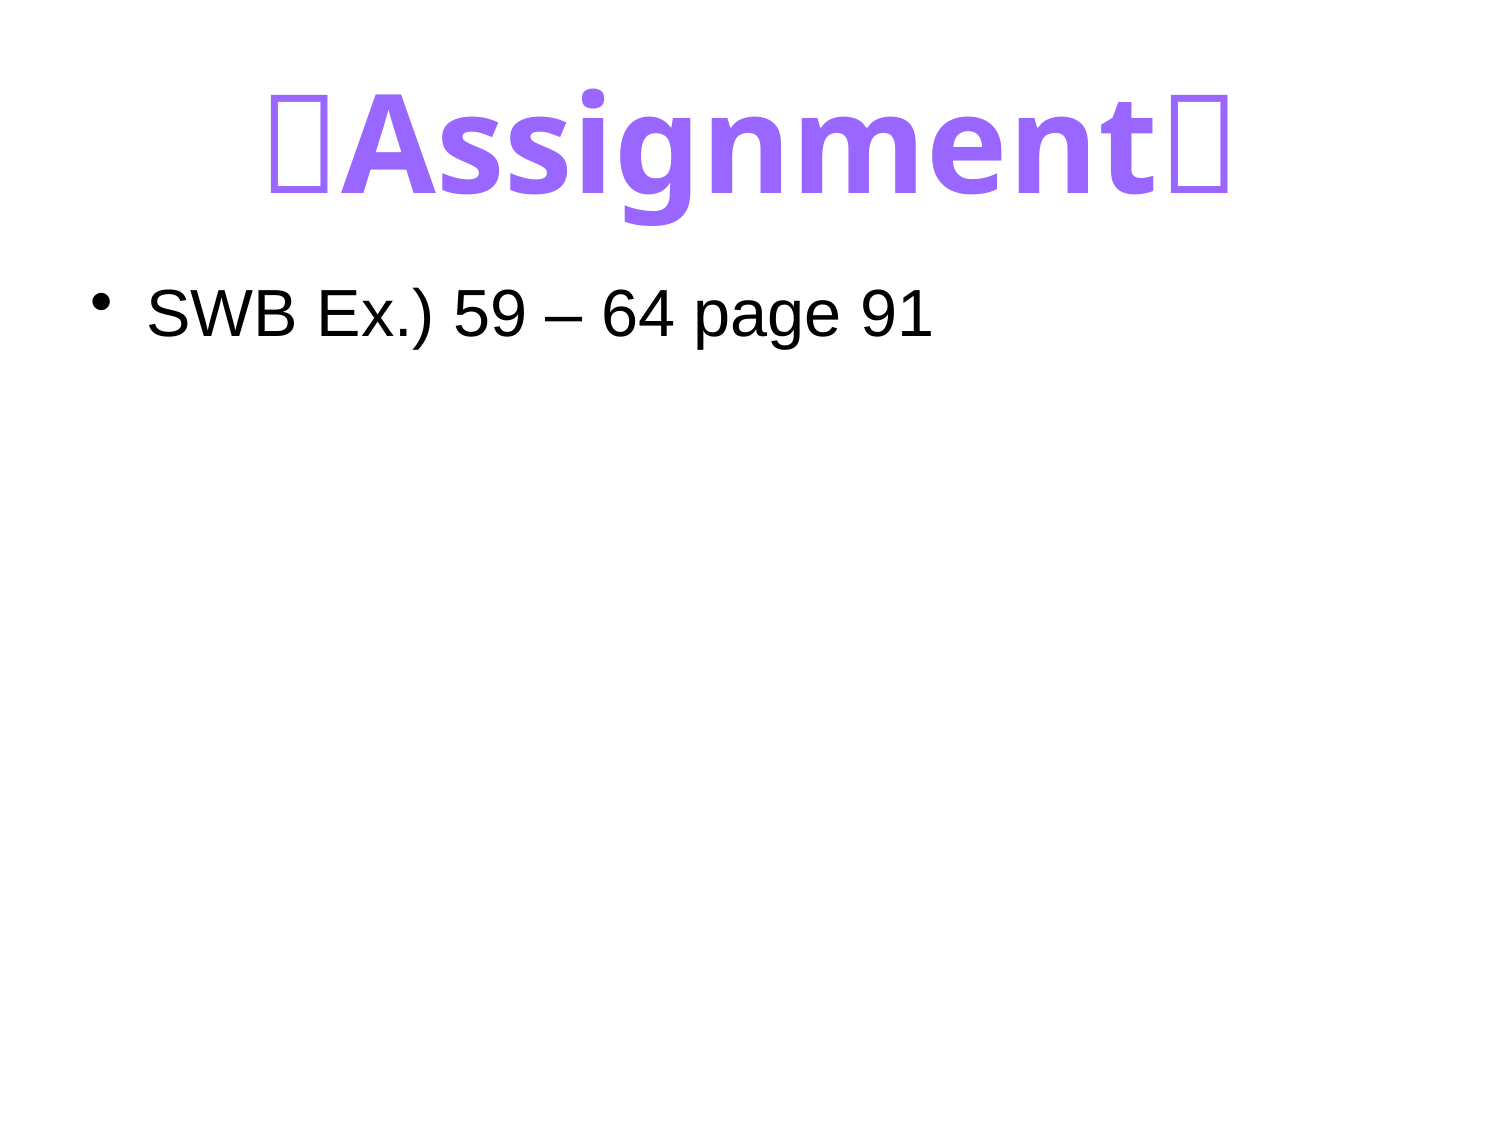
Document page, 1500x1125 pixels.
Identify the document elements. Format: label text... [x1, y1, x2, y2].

list SWB Ex.) 59 – 64 page 91 [74, 262, 1426, 1006]
title Assignment [74, 44, 1426, 233]
